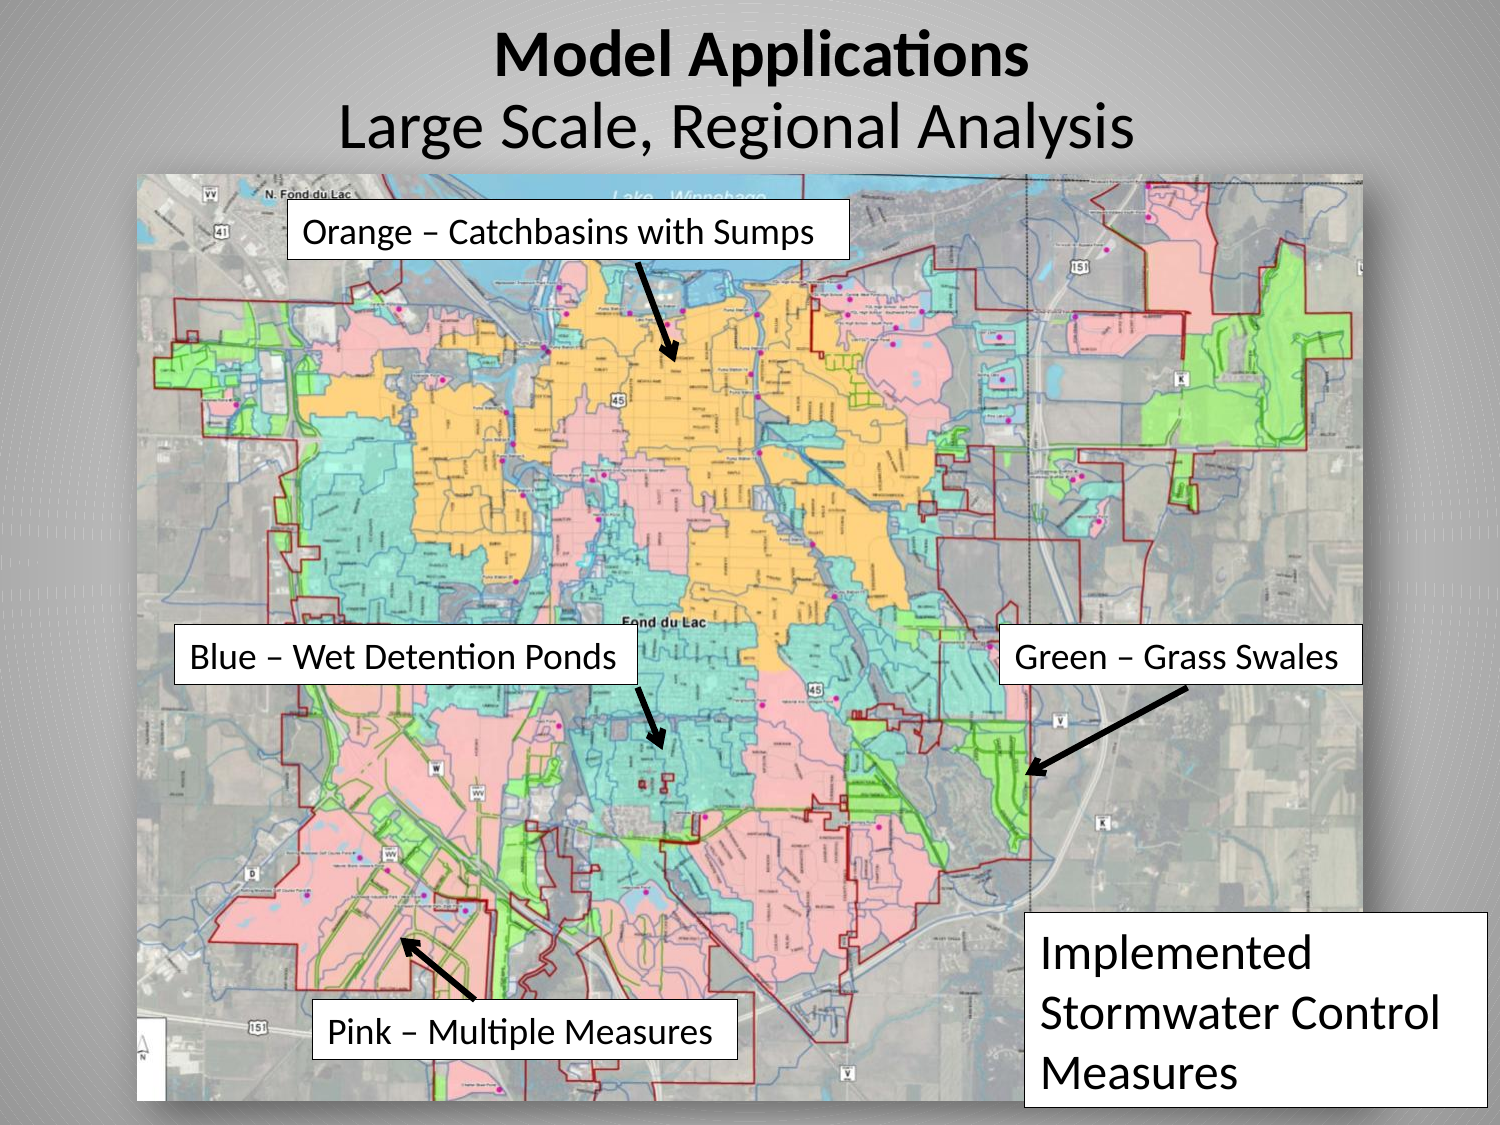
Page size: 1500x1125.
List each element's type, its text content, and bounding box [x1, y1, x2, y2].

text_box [637, 687, 663, 751]
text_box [399, 937, 476, 1001]
text_box Implemented Stormwater Control Measures [1365, 912, 1488, 1108]
text_box Model Applications [87, 0, 1438, 101]
picture [137, 174, 1364, 1101]
text_box Large Scale, Regional Analysis [62, 75, 1413, 188]
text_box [637, 262, 676, 363]
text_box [1024, 687, 1188, 776]
